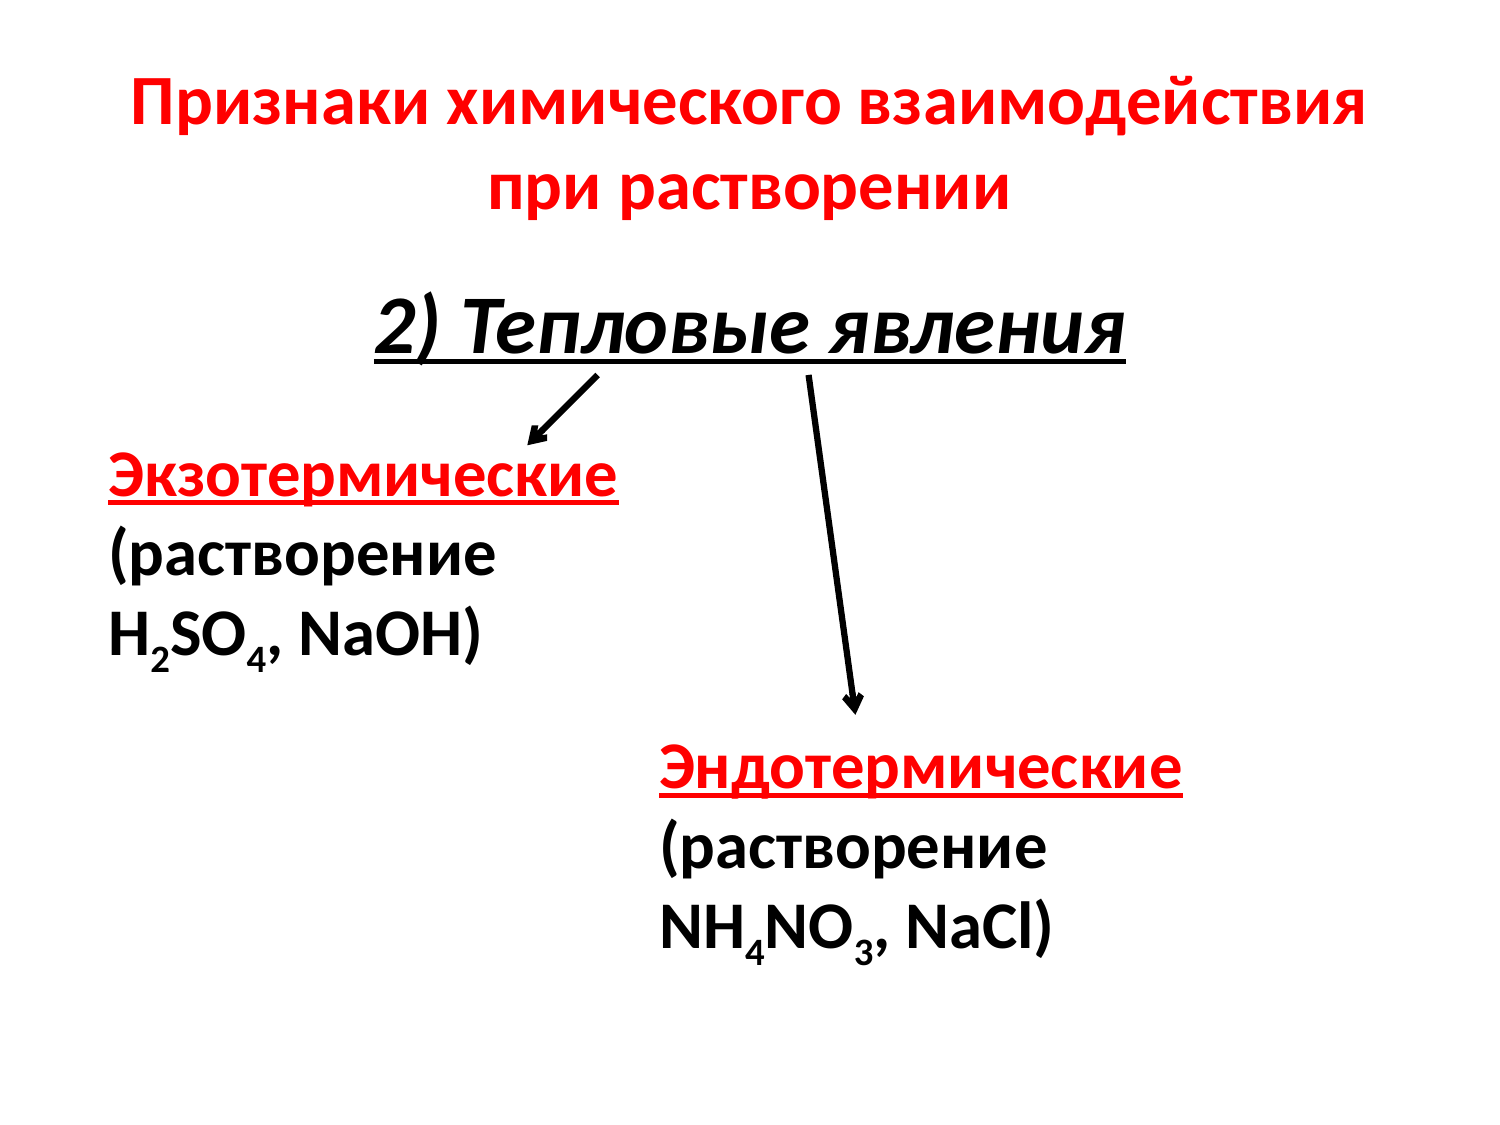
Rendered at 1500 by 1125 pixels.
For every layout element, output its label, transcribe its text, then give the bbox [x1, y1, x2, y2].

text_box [527, 374, 598, 446]
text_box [661, 521, 1003, 569]
title Признаки химического взаимодействия при растворении [75, 45, 1425, 233]
list 2) Тепловые явления [75, 262, 1425, 1005]
text_box Эндотермические (растворение NH4NO3, NaCl) [644, 714, 1243, 981]
text_box Экзотермические (растворение H2SO4, NaOH) [93, 421, 692, 688]
